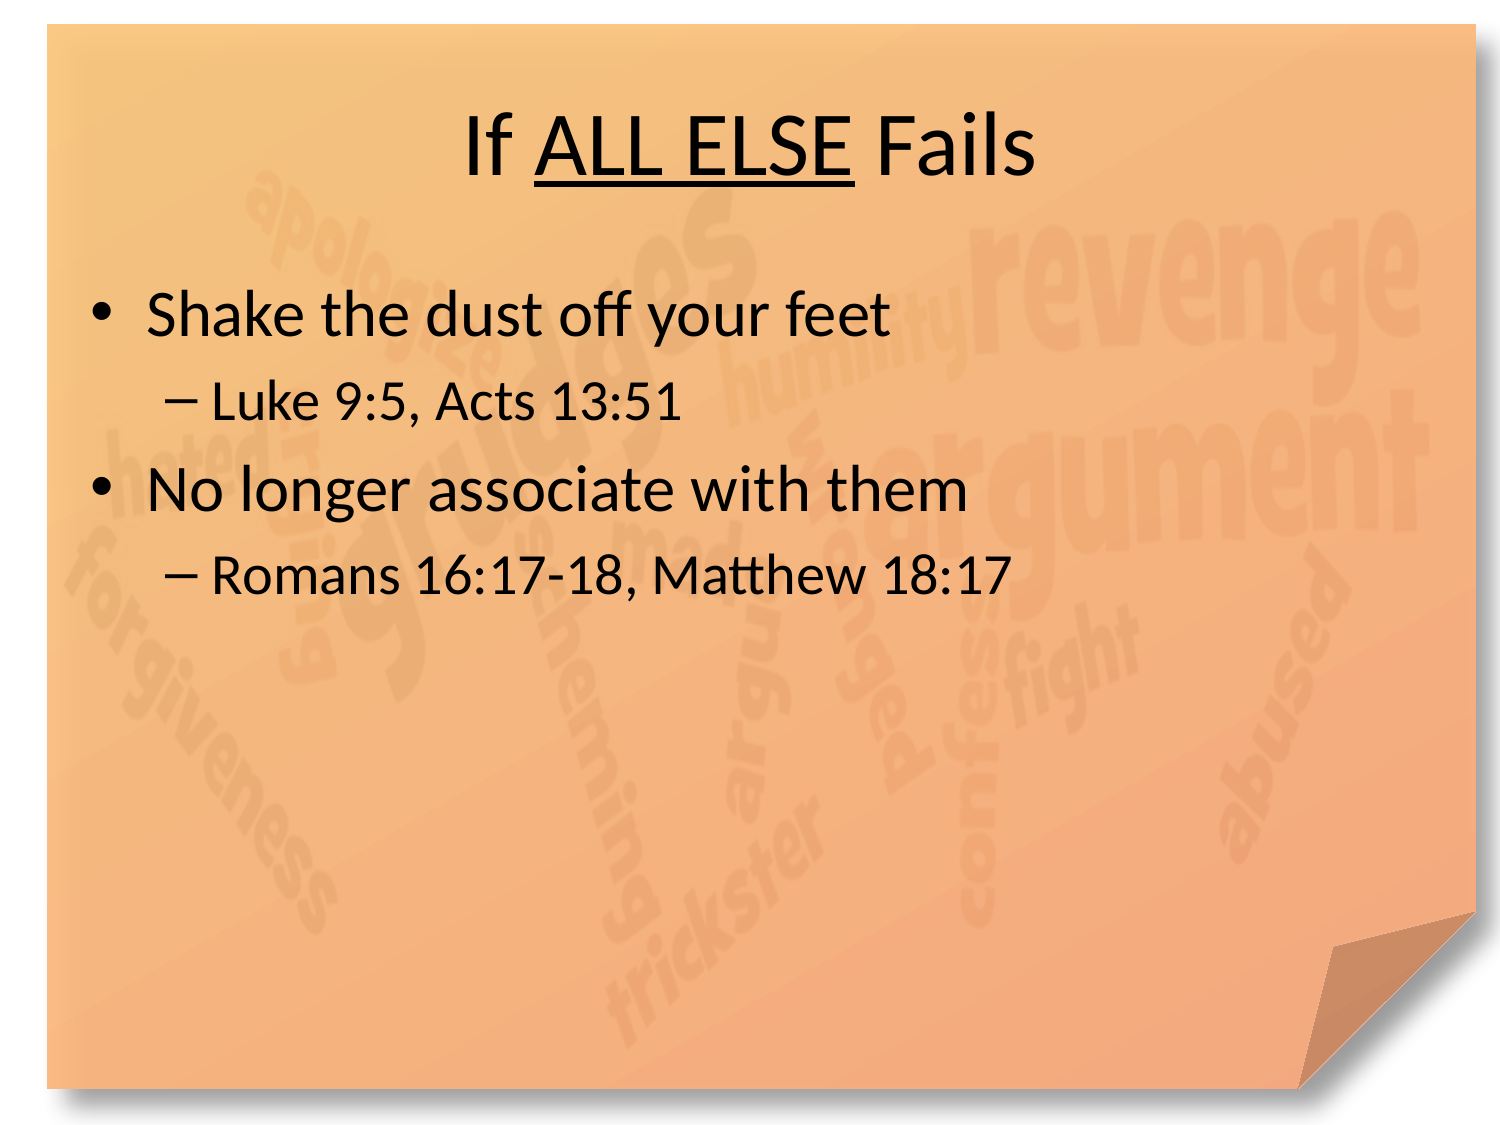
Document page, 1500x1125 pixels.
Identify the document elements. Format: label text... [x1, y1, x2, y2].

list Shake the dust off your feet Luke 9:5, Acts 13:51 No longer associate with them Romans 16:17-18, Matthew 18:17 [75, 262, 1425, 1005]
title If ALL ELSE Fails [75, 45, 1425, 233]
picture [0, 0, 1500, 1125]
